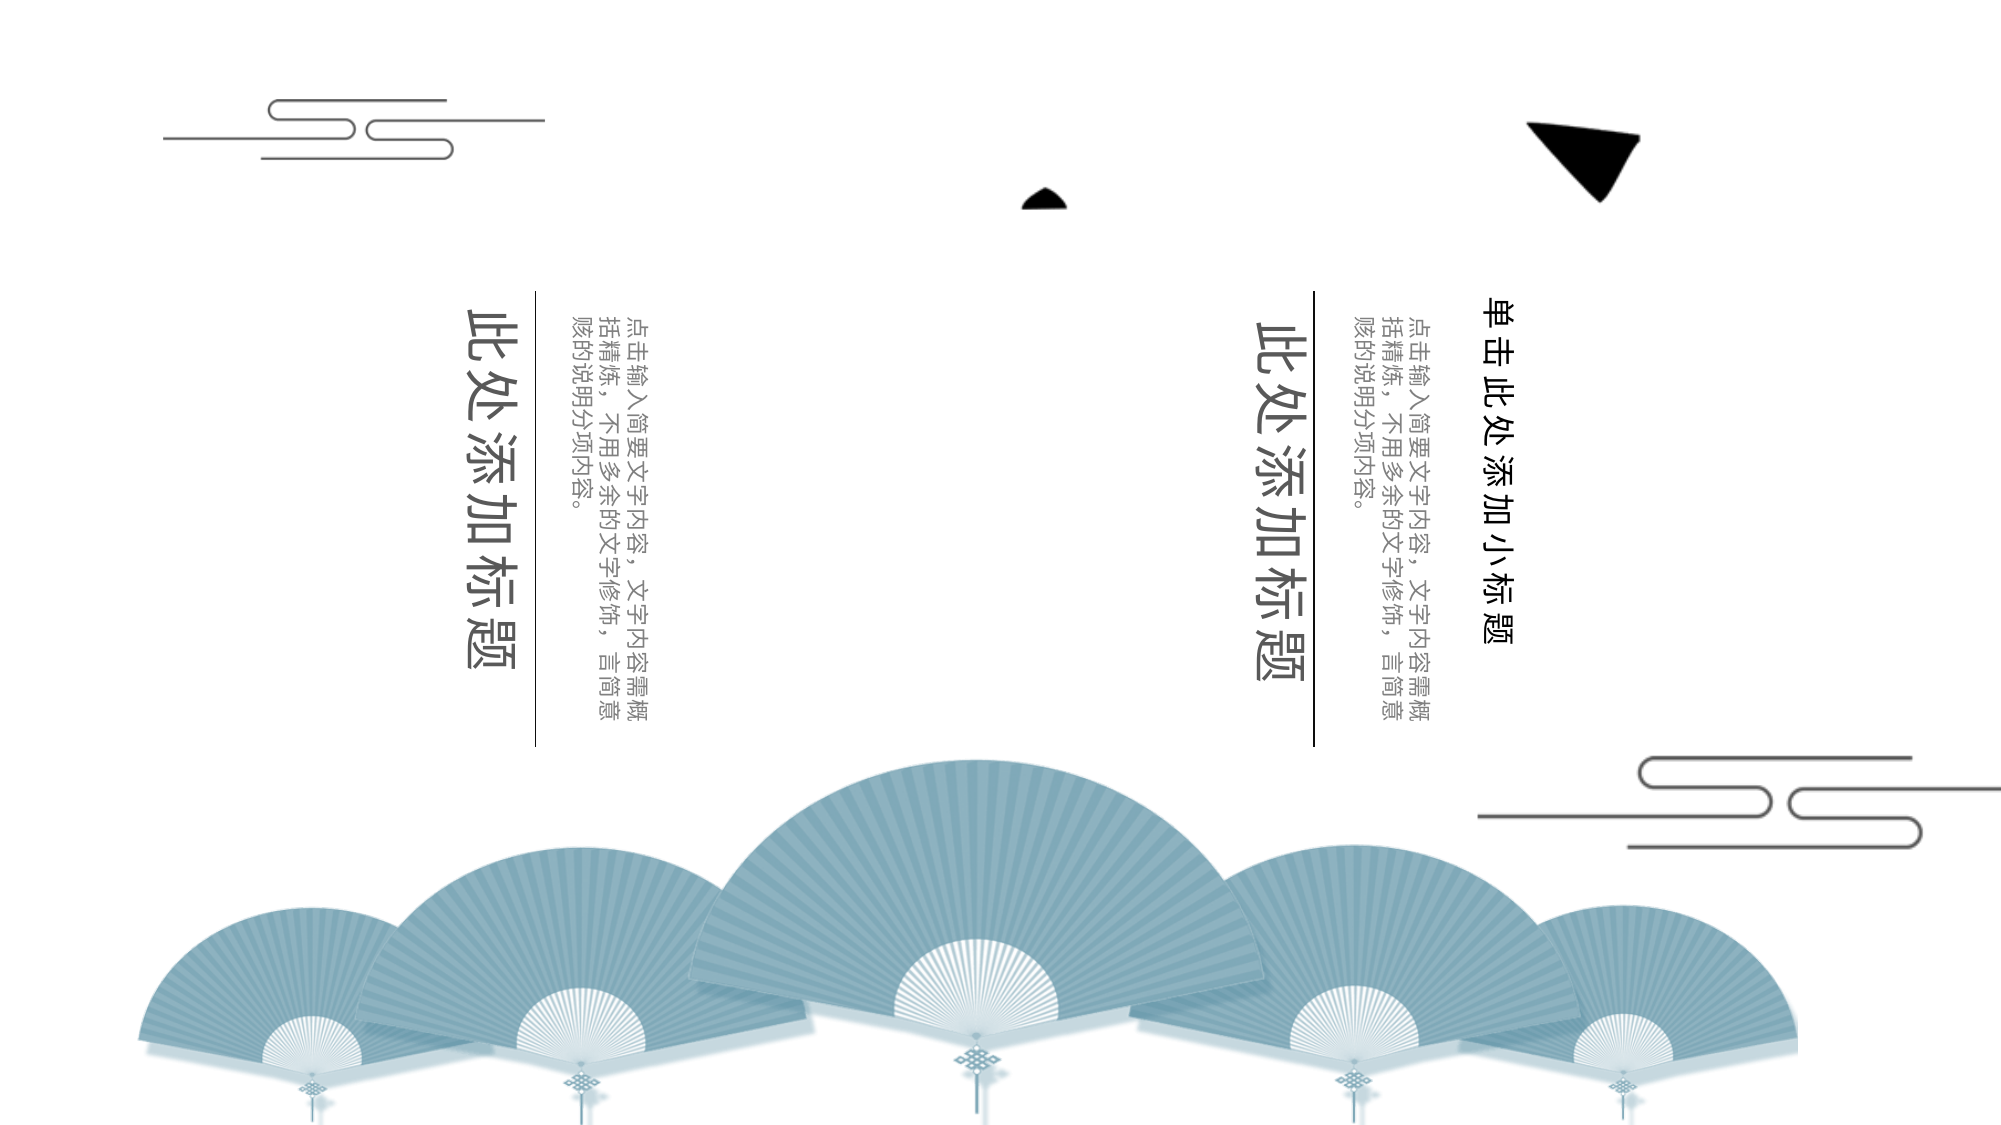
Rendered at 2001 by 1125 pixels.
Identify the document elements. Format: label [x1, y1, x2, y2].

text_box [154, 58, 2000, 870]
picture [137, 758, 1798, 1125]
